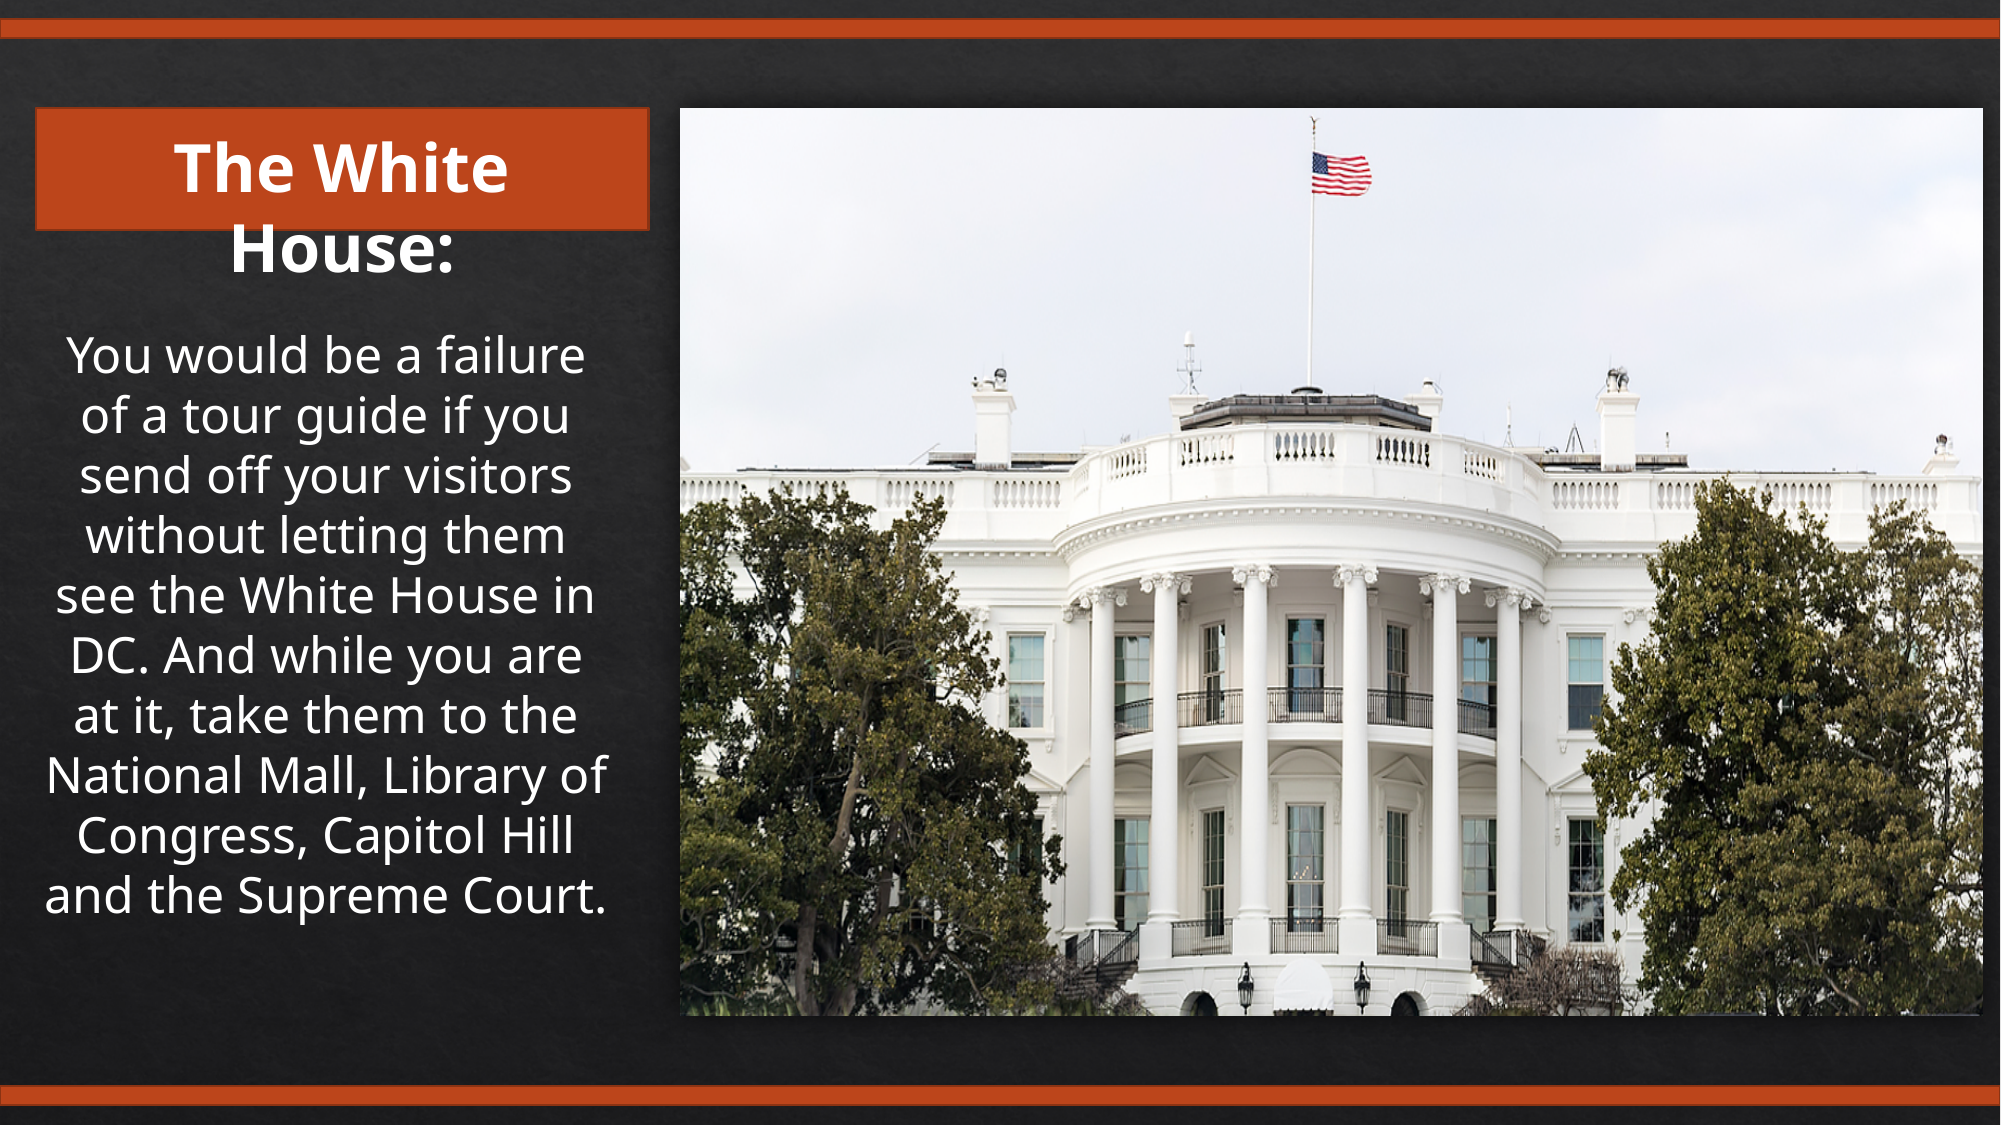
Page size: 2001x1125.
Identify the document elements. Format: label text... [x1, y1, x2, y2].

text_box You would be a failure of a tour guide if you send off your visitors without letting them see the White House in DC. And while you are at it, take them to the National Mall, Library of Congress, Capitol Hill and the Supreme Court. [29, 316, 624, 932]
text_box [0, 1085, 2000, 1106]
text_box [35, 107, 650, 231]
picture [679, 107, 1984, 1017]
text_box The White House: [44, 118, 640, 294]
text_box [0, 18, 2000, 39]
